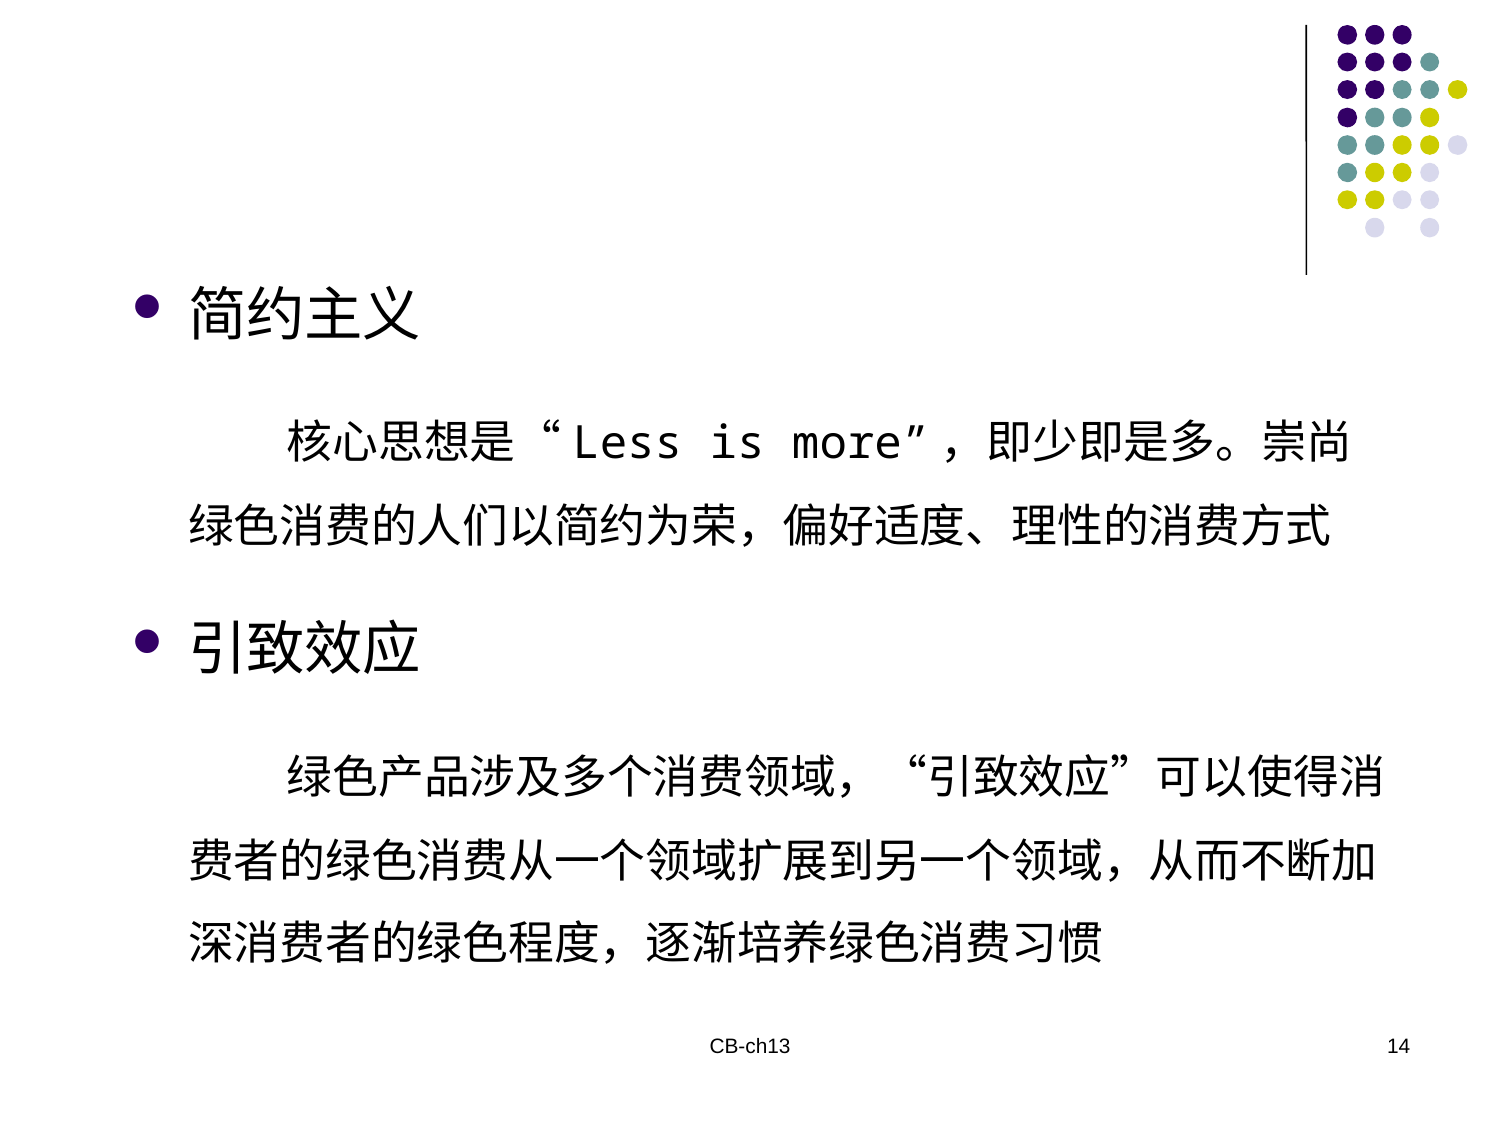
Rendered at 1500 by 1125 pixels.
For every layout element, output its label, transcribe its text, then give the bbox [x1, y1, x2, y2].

footer CB-ch13 [512, 1024, 988, 1101]
slide_number 14 [1074, 1024, 1426, 1101]
text_box 简约主义 核心思想是“Less is more”，即少即是多。崇尚绿色消费的人们以简约为荣，偏好适度、理性的消费方式 引致效应 绿色产品涉及多个消费领域，“引致效应”可以使得消费者的绿色消费从一个领域扩展到另一个领域，从而不断加深消费者的绿色程度，逐渐培养绿色消费习惯 [117, 234, 1407, 977]
